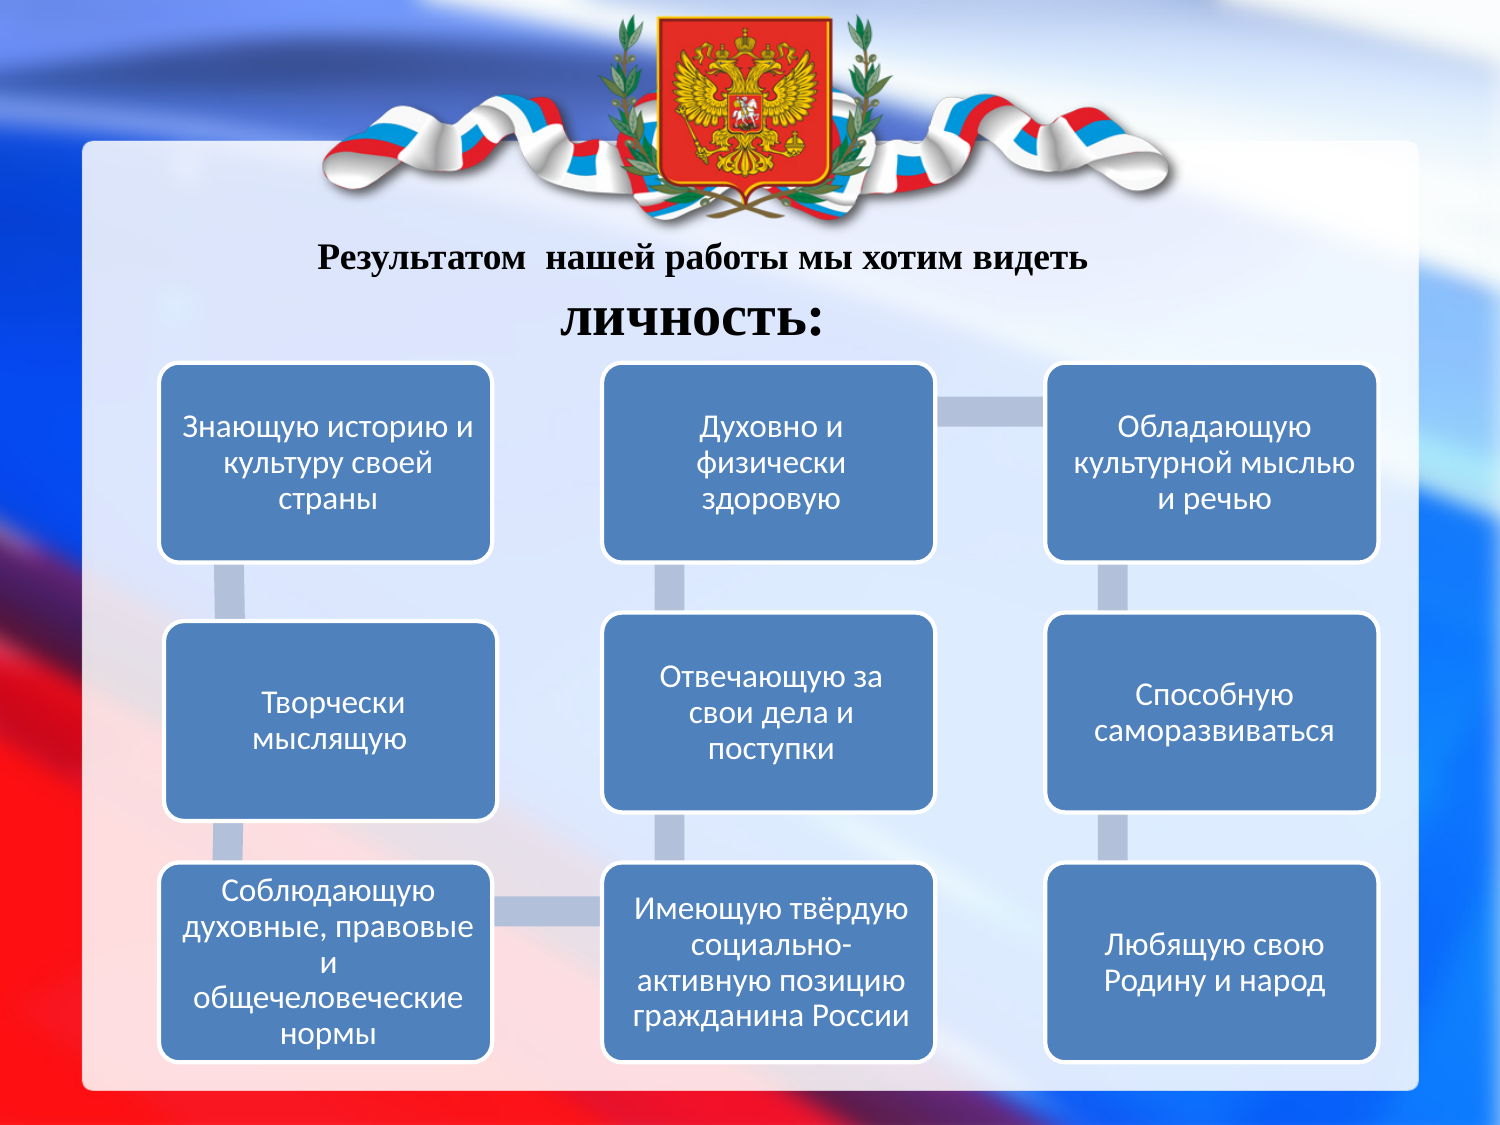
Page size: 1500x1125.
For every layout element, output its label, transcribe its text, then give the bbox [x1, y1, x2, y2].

text_box Результатом нашей работы мы хотим видеть личность: [210, 224, 1196, 355]
picture [0, 0, 1500, 1125]
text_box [124, 362, 1413, 1063]
